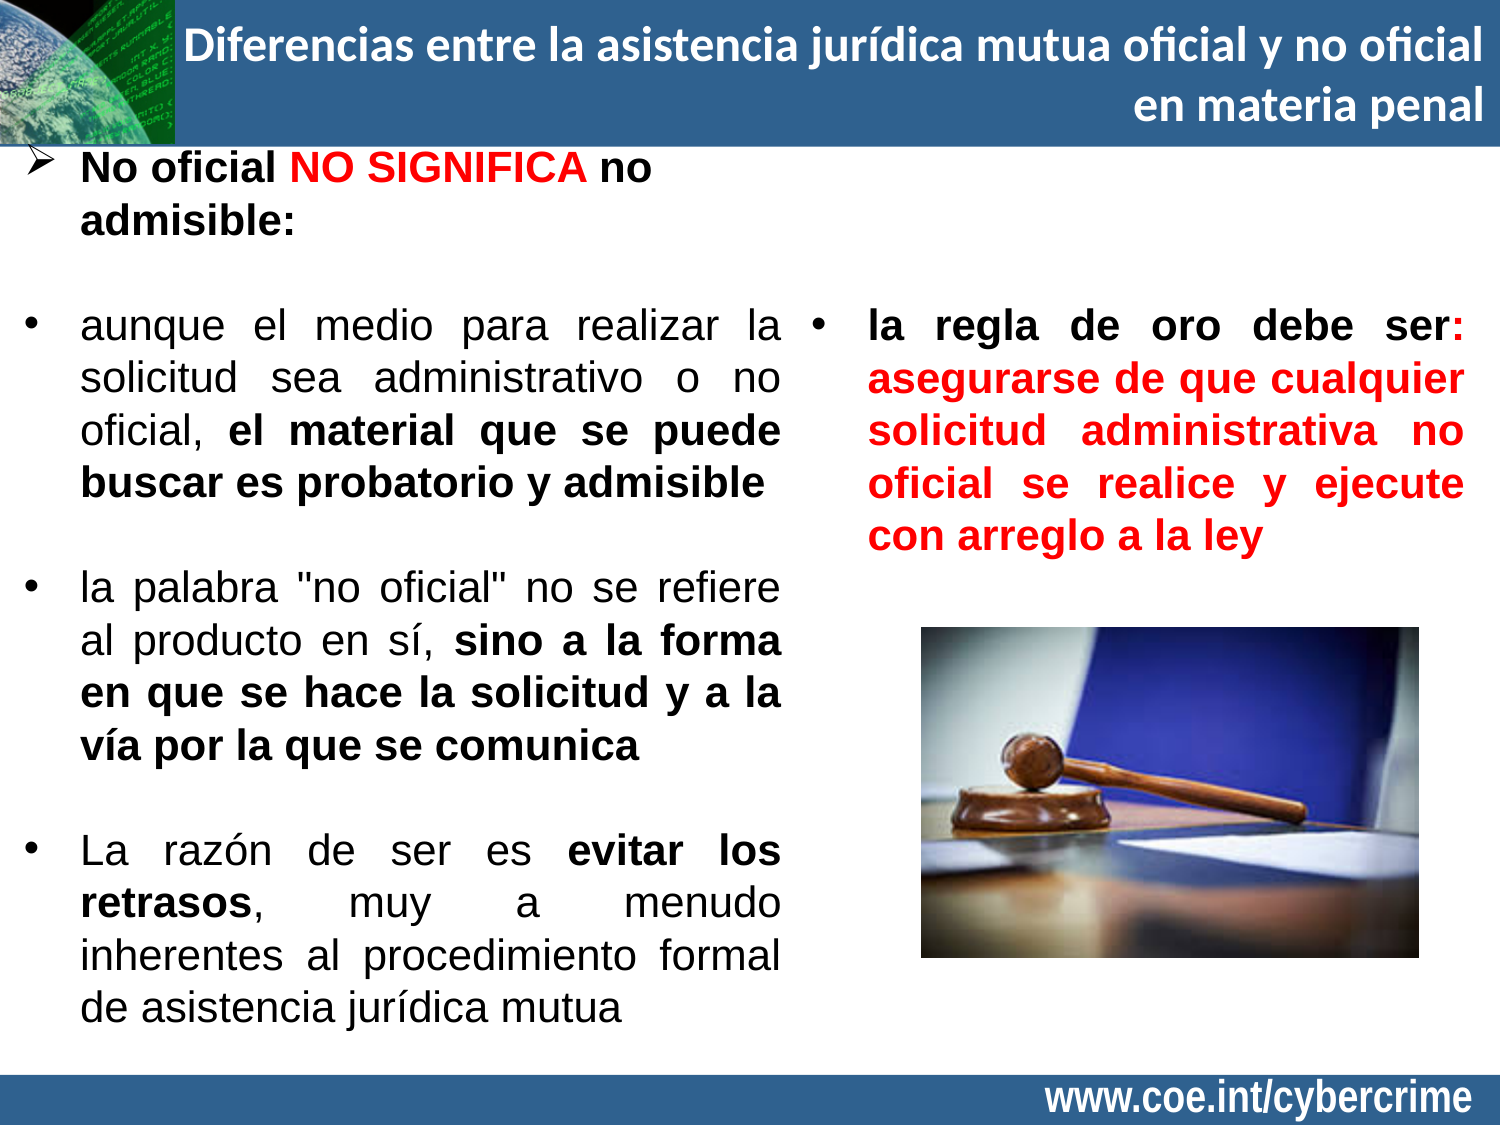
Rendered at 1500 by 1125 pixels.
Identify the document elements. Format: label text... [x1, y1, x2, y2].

picture [921, 627, 1419, 958]
text_box www.coe.int/cybercrime [1030, 1059, 1500, 1125]
text_box Diferencias entre la asistencia jurídica mutua oficial y no oficial en materia penal [179, 0, 1500, 149]
text_box [0, 1073, 1030, 1125]
picture [0, 0, 175, 144]
text_box la regla de oro debe ser: asegurarse de que cualquier solicitud administrativa no oficial se realice y ejecute con arreglo a la ley [796, 289, 1480, 567]
text_box No oficial NO SIGNIFICA no admisible: aunque el medio para realizar la solicitud sea administrativo o no oficial, el material que se puede buscar es probatorio y admisible la palabra "no oficial" no se refiere al producto en sí, sino a la forma en que se hace la solicitud y a la vía por la que se comunica La razón de ser es evitar los retrasos, muy a menudo inherentes al procedimiento formal de asistencia jurídica mutua [9, 131, 797, 1039]
